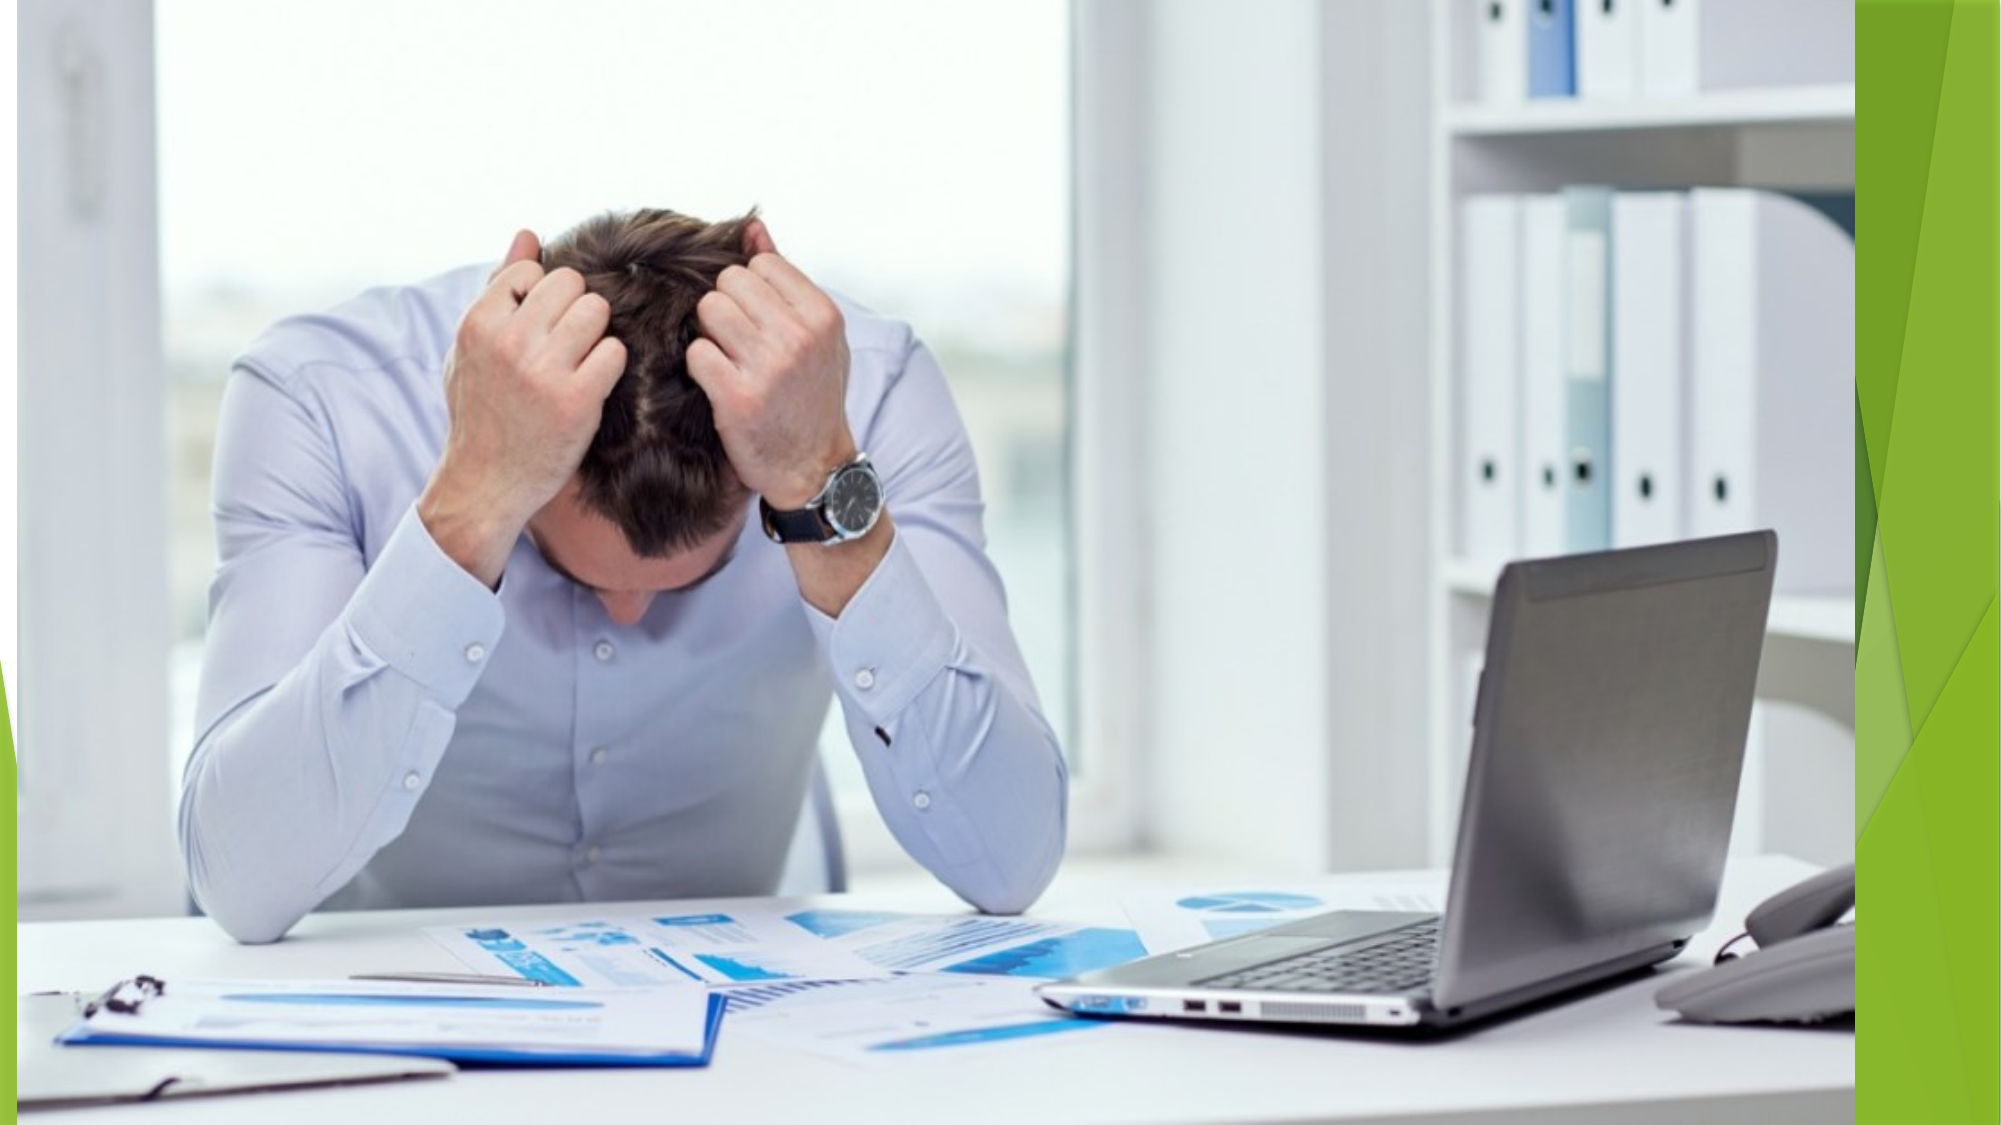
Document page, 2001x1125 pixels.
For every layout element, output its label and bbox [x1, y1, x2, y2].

list [16, 0, 1856, 1125]
